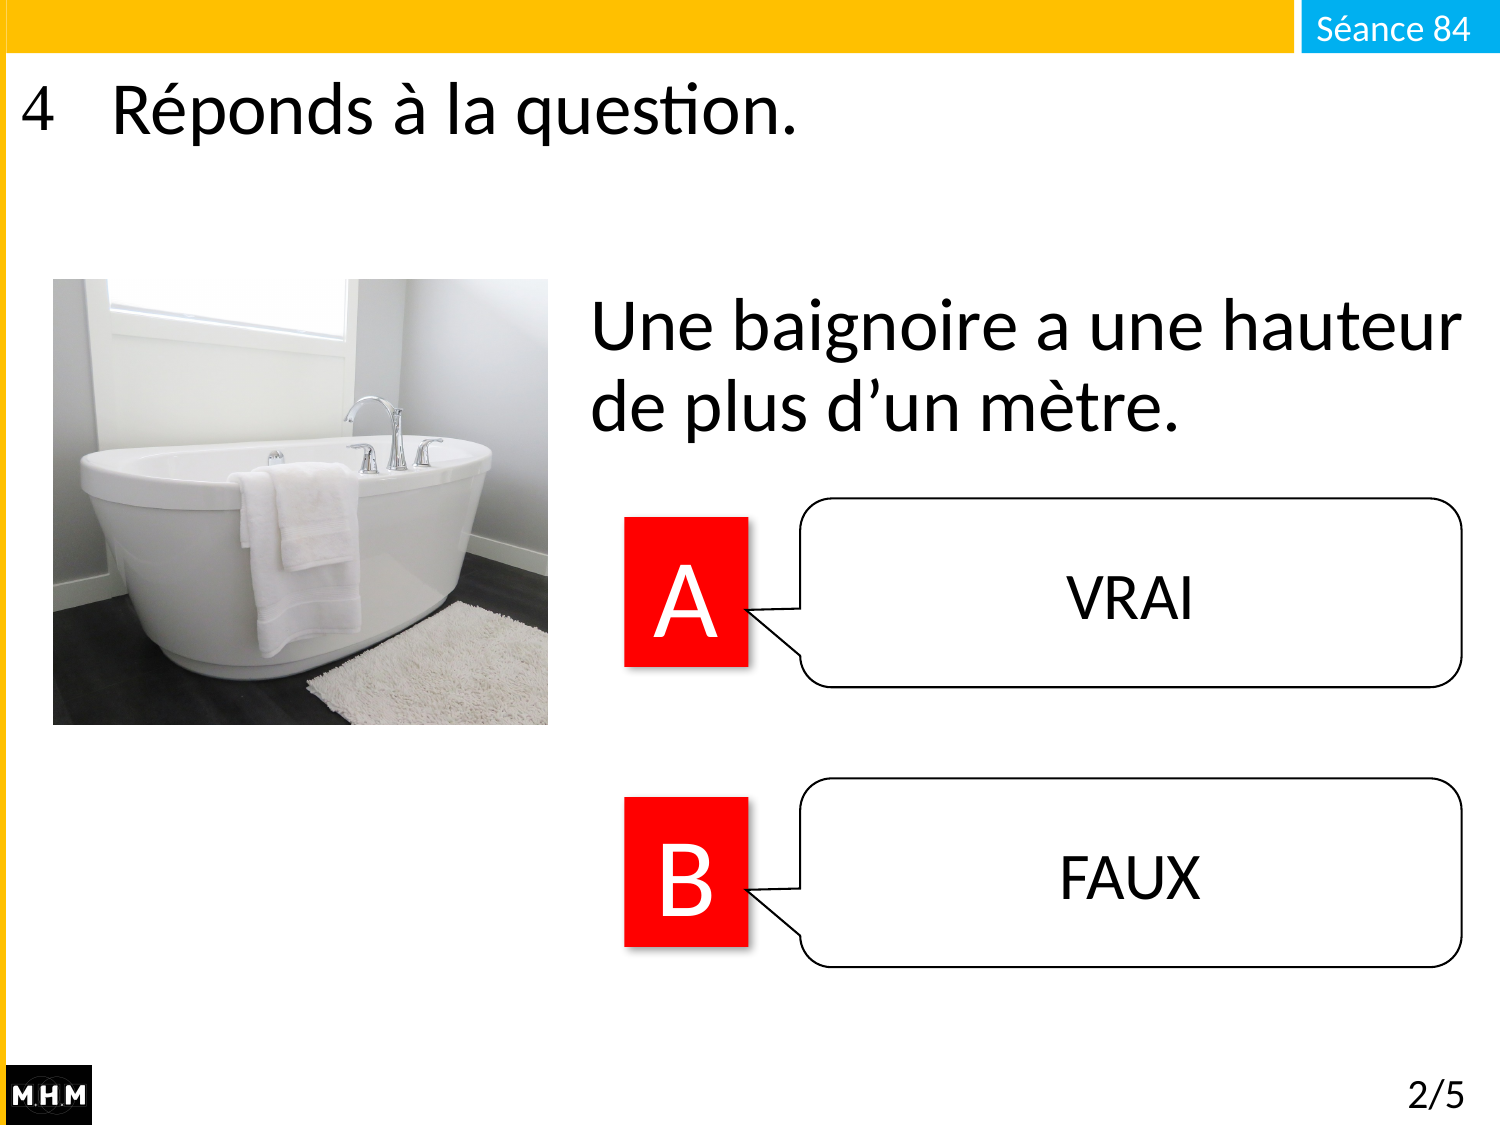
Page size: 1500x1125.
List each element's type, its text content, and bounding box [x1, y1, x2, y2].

picture [53, 279, 548, 725]
list 2/5 [1373, 1064, 1500, 1125]
text_box Une baignoire a une hauteur de plus d’un mètre. [575, 235, 1500, 499]
text_box VRAI [743, 497, 1463, 689]
text_box FAUX [743, 777, 1463, 969]
text_box B [624, 797, 749, 947]
text_box A [624, 517, 749, 667]
picture [6, 1065, 92, 1125]
title Réponds à la question. [96, 60, 1391, 160]
